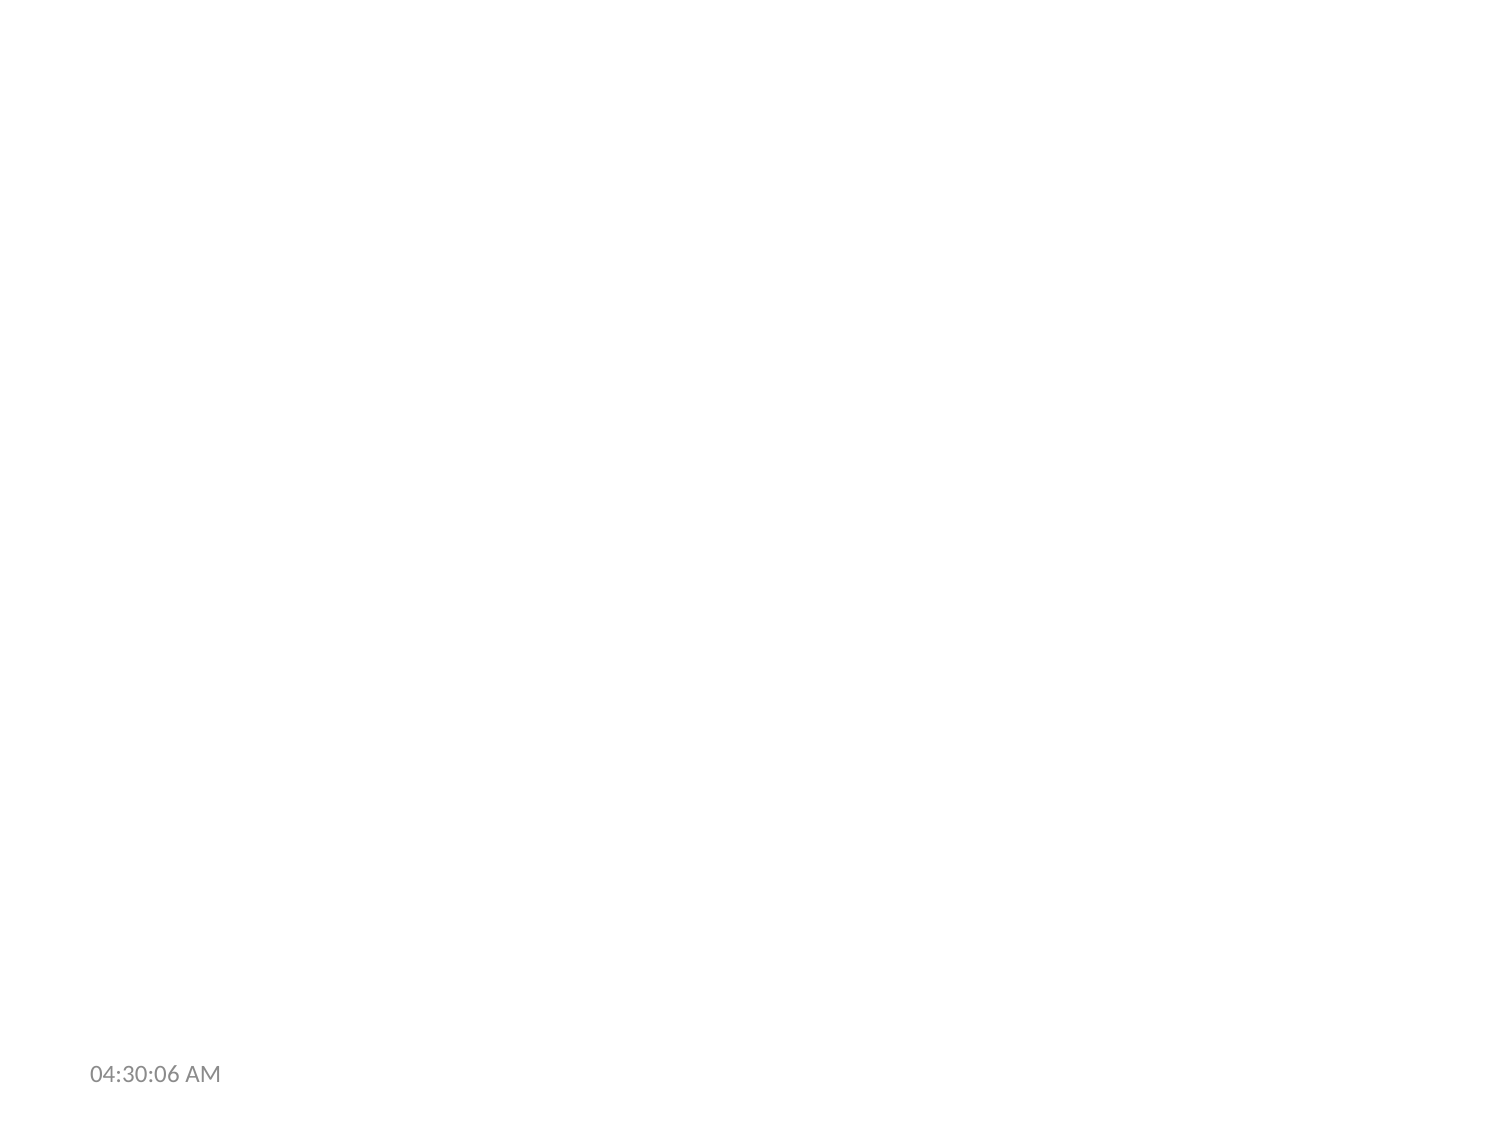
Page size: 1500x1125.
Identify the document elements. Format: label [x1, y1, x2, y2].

slide_number [75, 1042, 425, 1103]
